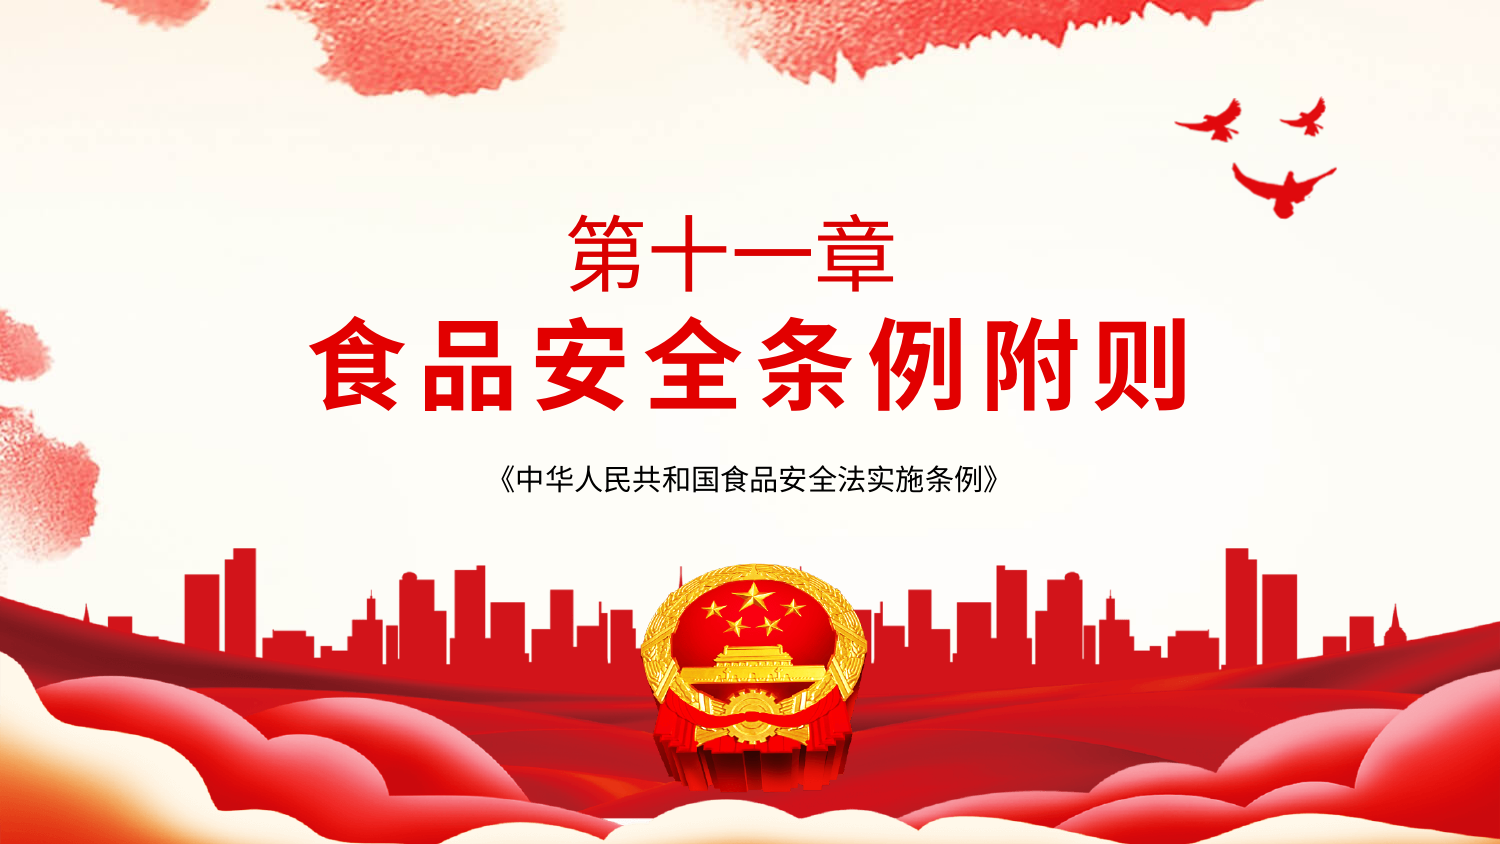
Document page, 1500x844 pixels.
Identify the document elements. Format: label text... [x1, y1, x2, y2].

picture [0, 0, 1500, 844]
text_box 《中华人民共和国食品安全法实施条例》 [440, 446, 1060, 490]
text_box 第十一章 [524, 171, 937, 308]
text_box 食品安全条例附则 [199, 296, 1300, 428]
